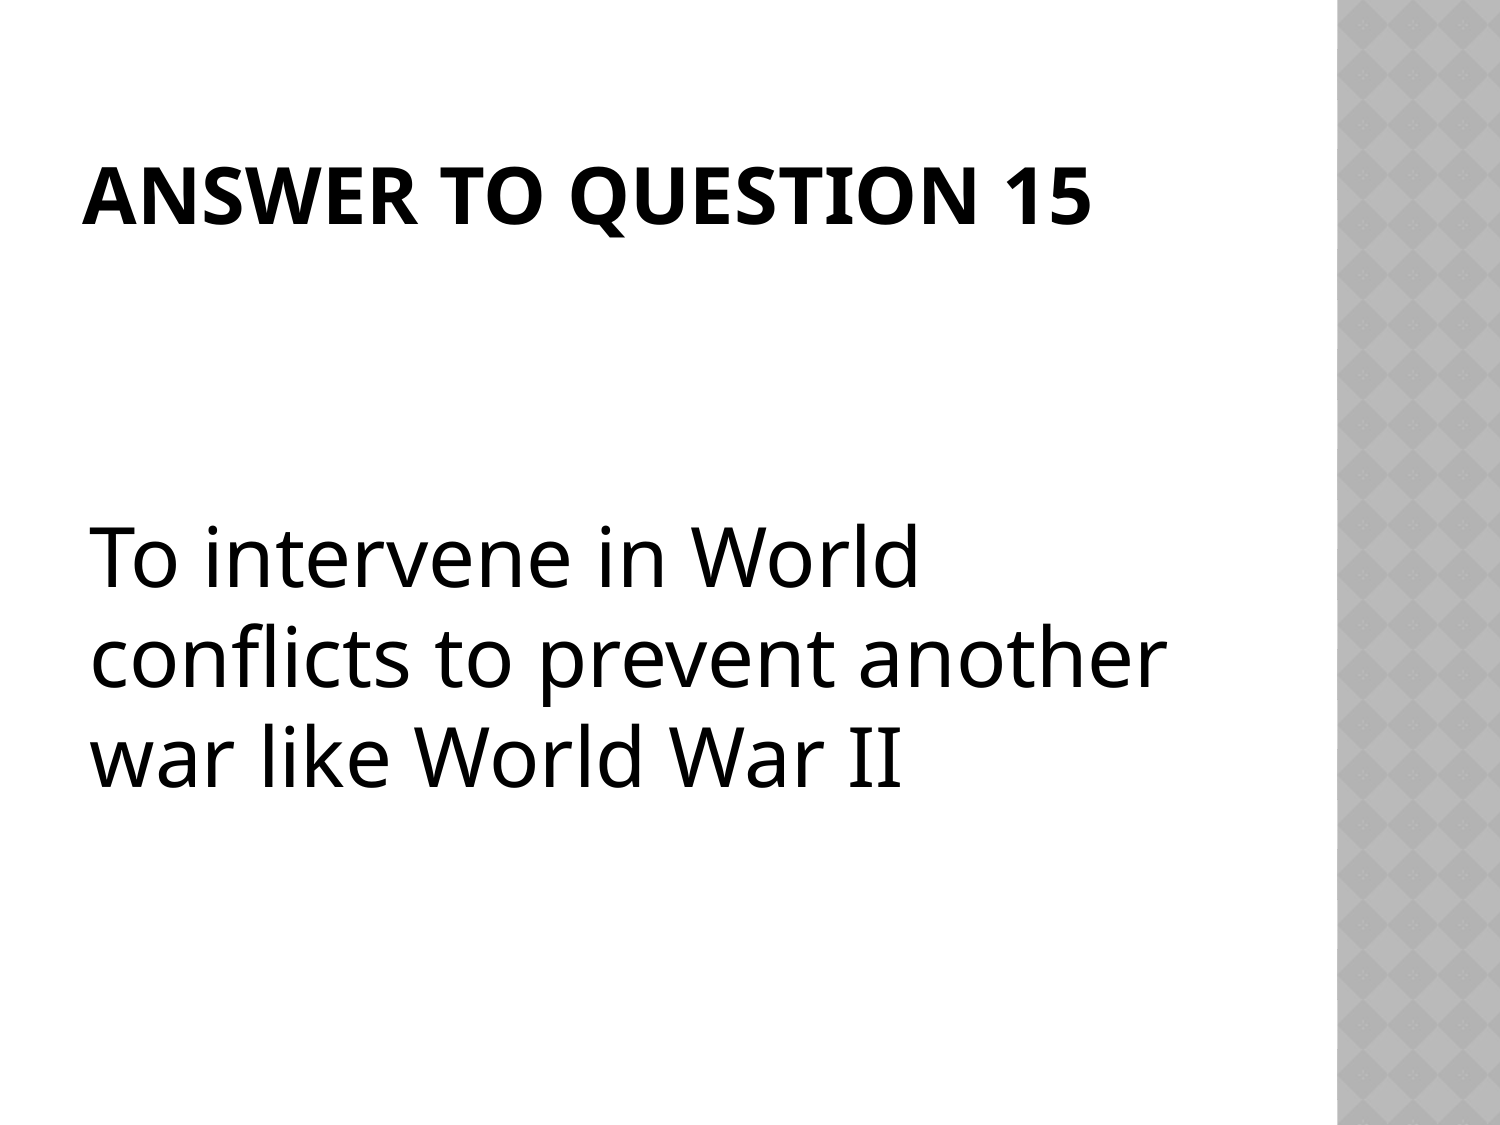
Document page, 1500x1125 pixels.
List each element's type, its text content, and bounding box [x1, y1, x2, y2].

list To intervene in World conflicts to prevent another war like World War II [75, 264, 1263, 1059]
title Answer to Question 15 [75, 52, 1263, 240]
